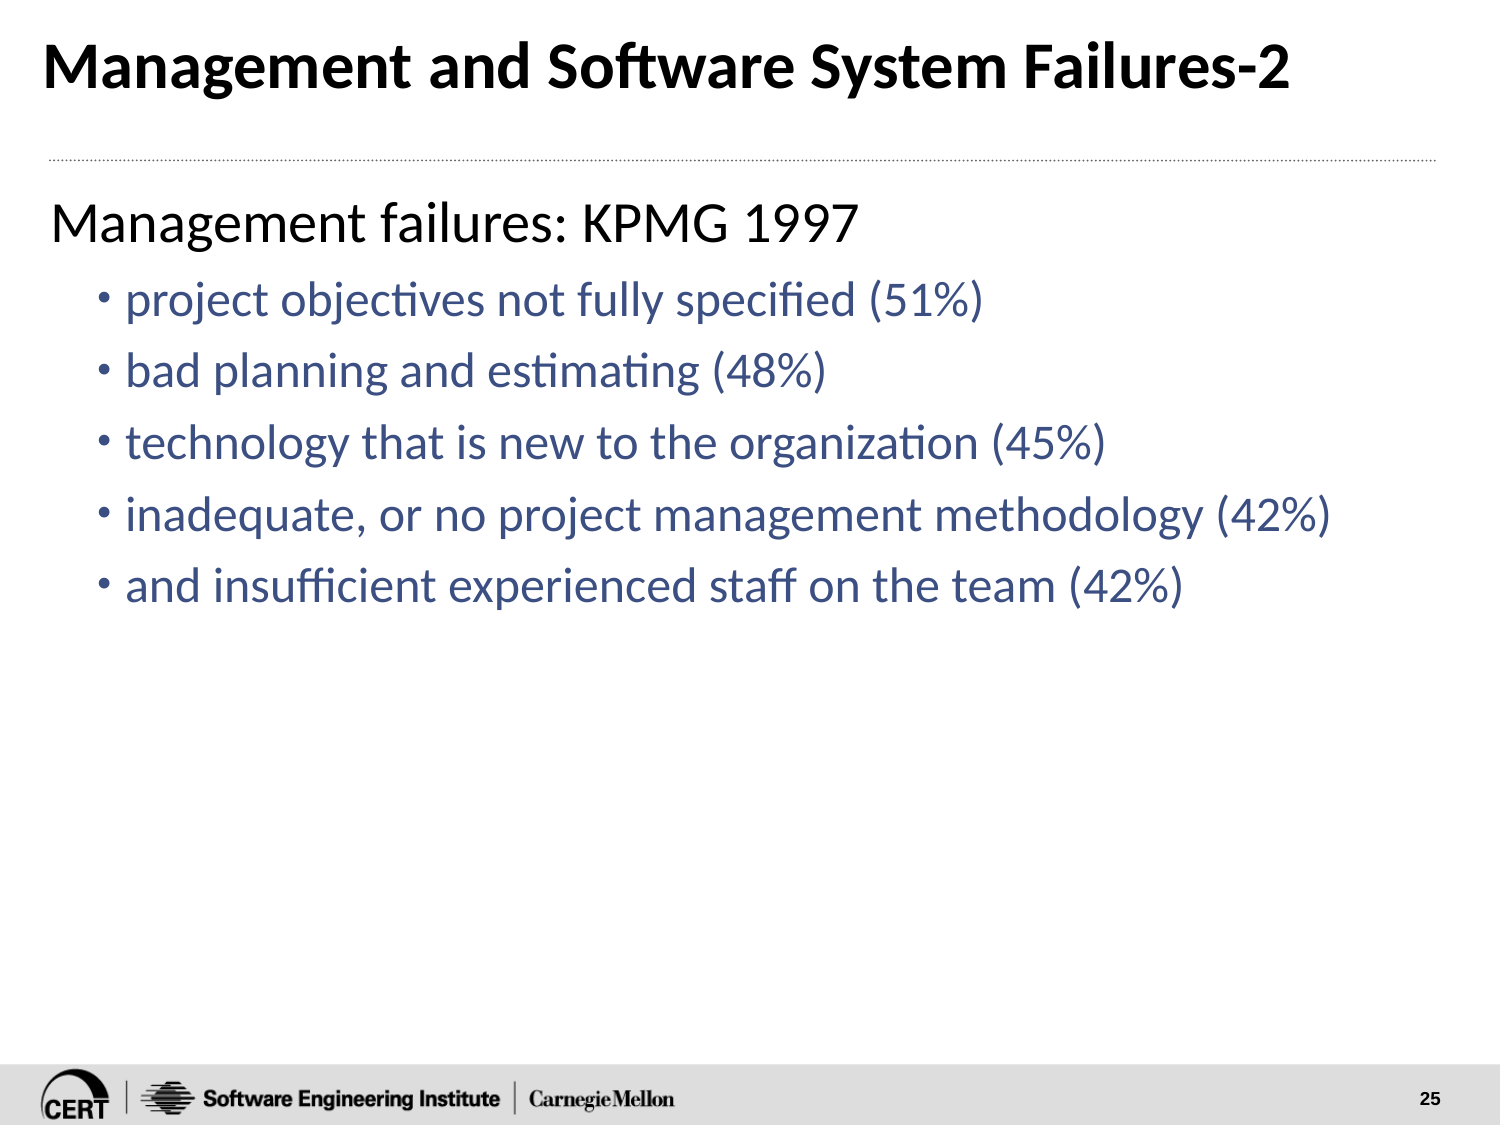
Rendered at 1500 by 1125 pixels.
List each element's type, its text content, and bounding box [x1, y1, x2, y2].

title Management and Software System Failures-2 [42, 37, 1434, 155]
list Management failures: KPMG 1997 project objectives not fully specified (51%) bad planning and estimating (48%) technology that is new to the organization (45%) inadequate, or no project management methodology (42%) and insufficient experienced staff on the team (42%) [49, 187, 1438, 1001]
picture [24, 1065, 688, 1125]
